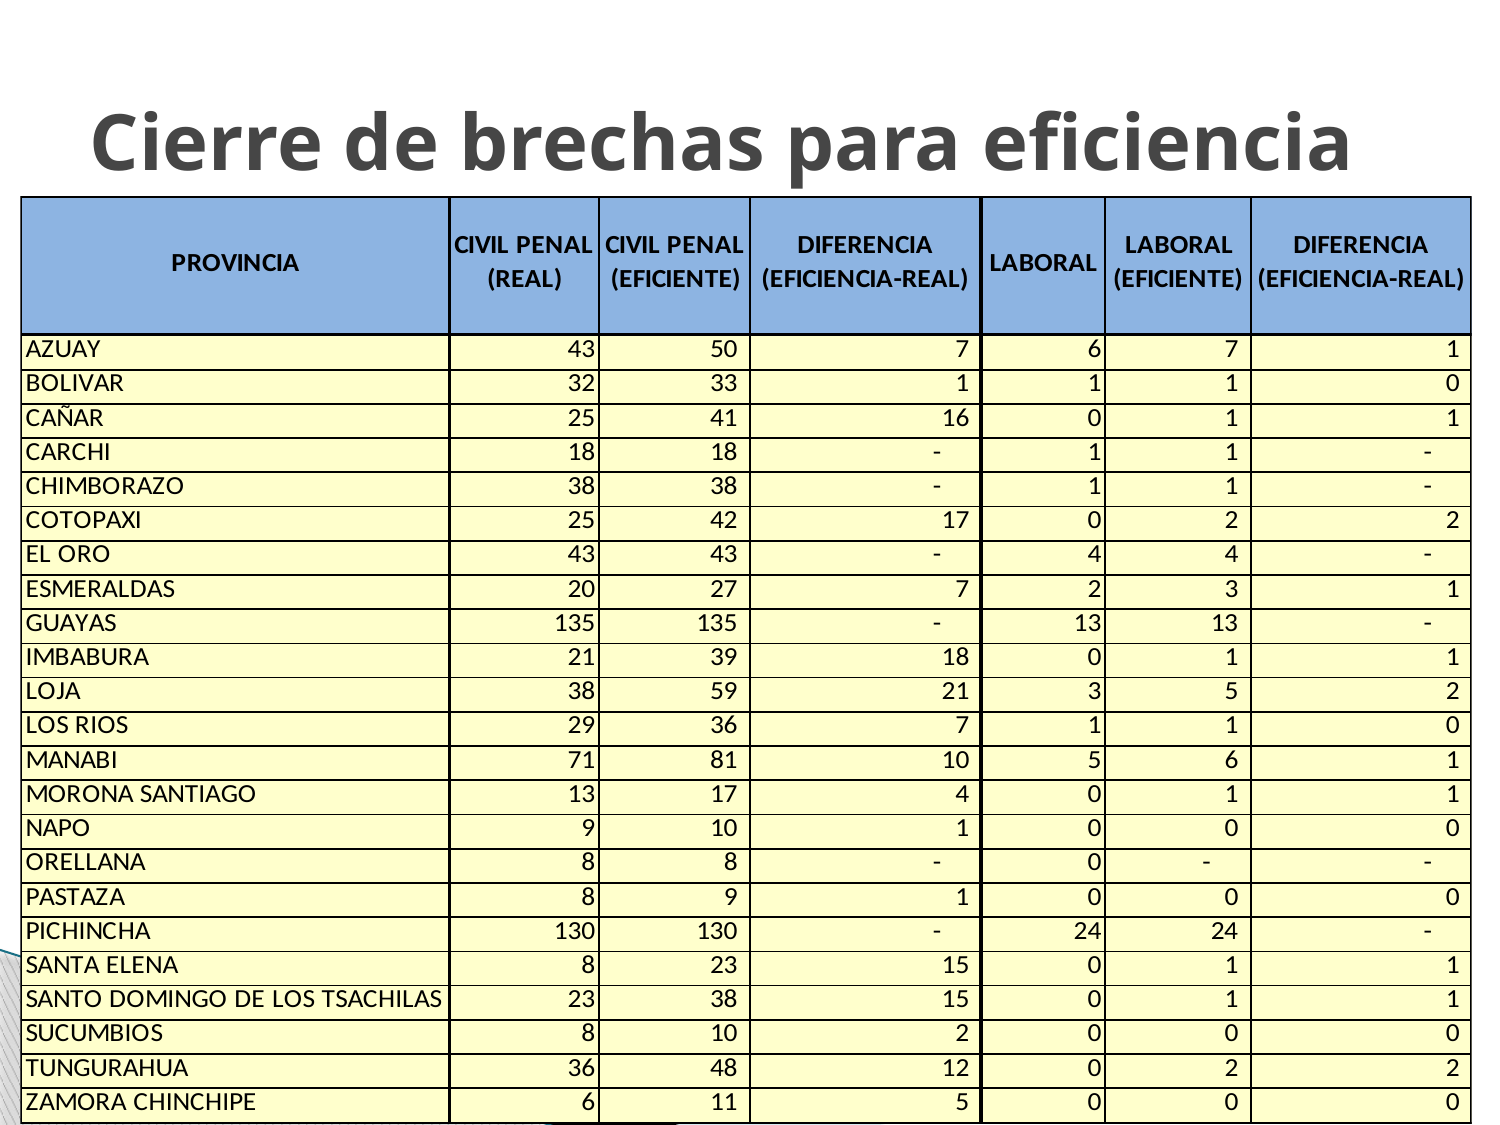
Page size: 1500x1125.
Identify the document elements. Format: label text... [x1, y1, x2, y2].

title Cierre de brechas para eficiencia [75, 45, 1425, 195]
picture [20, 195, 1474, 1125]
